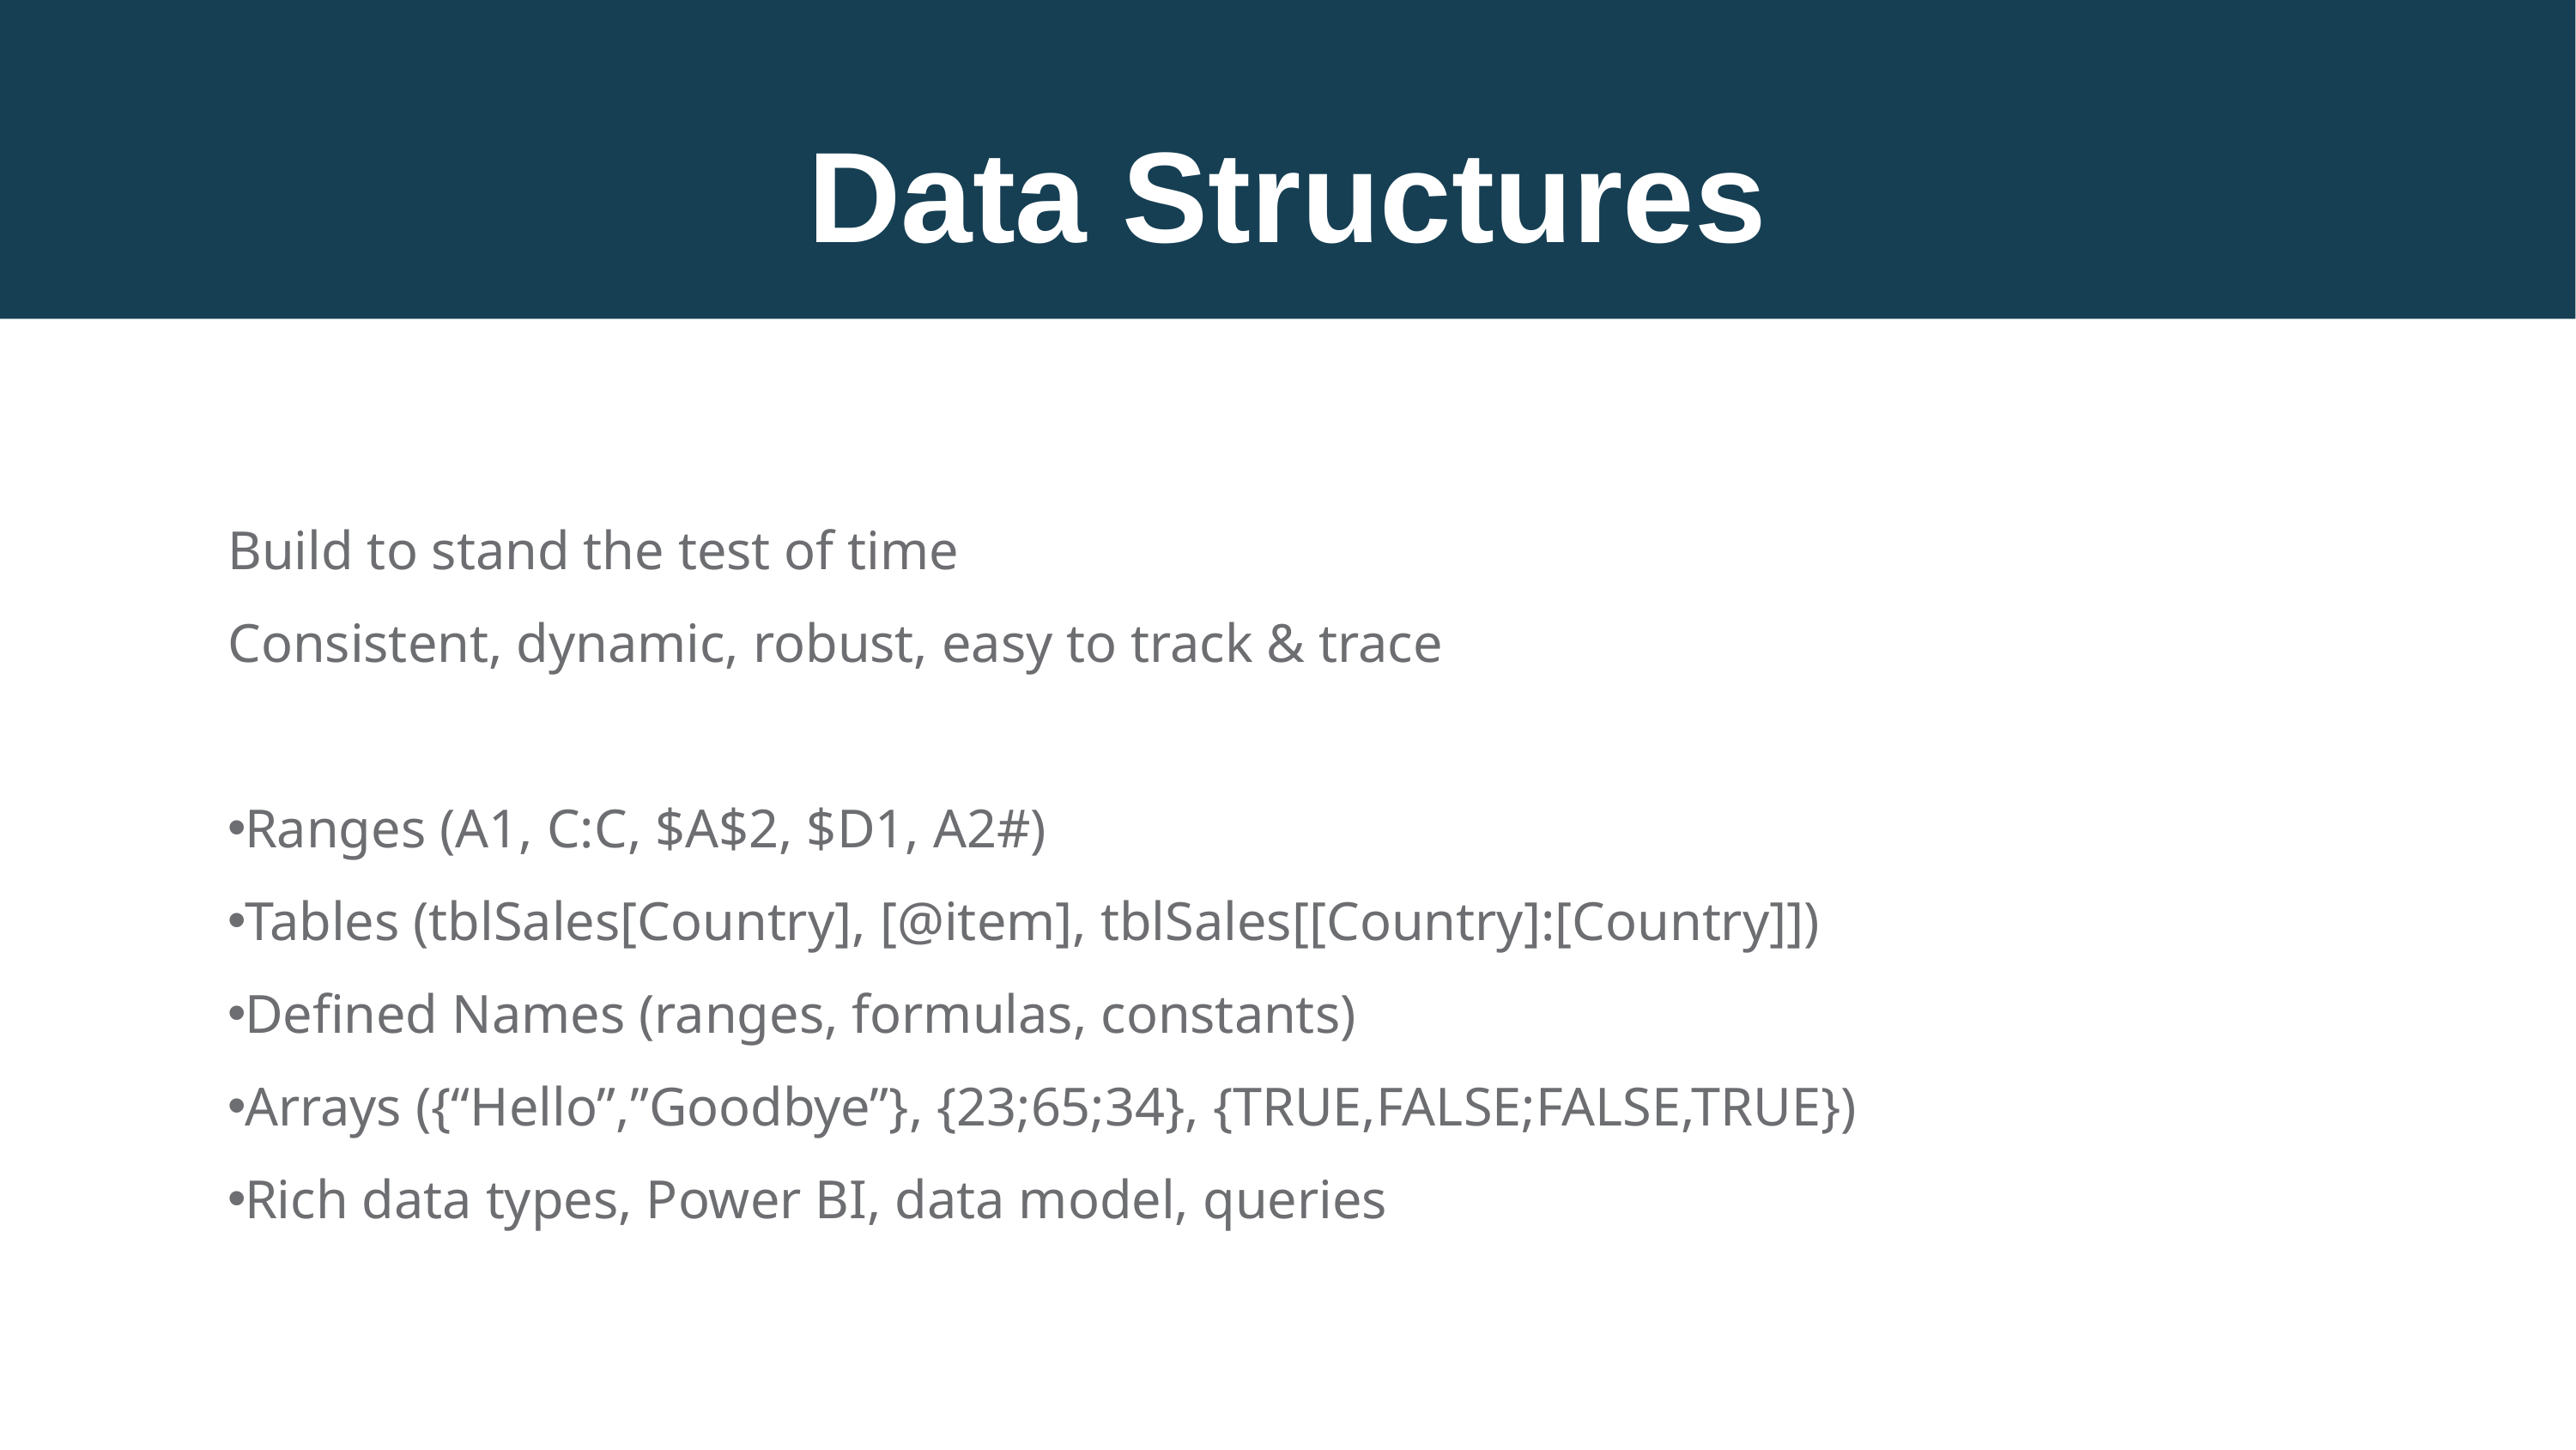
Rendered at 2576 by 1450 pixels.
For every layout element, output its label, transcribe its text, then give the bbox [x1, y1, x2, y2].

list Build to stand the test of time Consistent, dynamic, robust, easy to track & trace Ranges (A1, C:C, $A$2, $D1, A2#) Tables (tblSales[Country], [@item], tblSales[[Country]:[Country]]) Defined Names (ranges, formulas, constants) Arrays ({“Hello”,”Goodbye”}, {23;65;34}, {TRUE,FALSE;FALSE,TRUE}) Rich data types, Power BI, data model, queries [177, 507, 1930, 1241]
title Data Structures [96, 65, 2480, 269]
